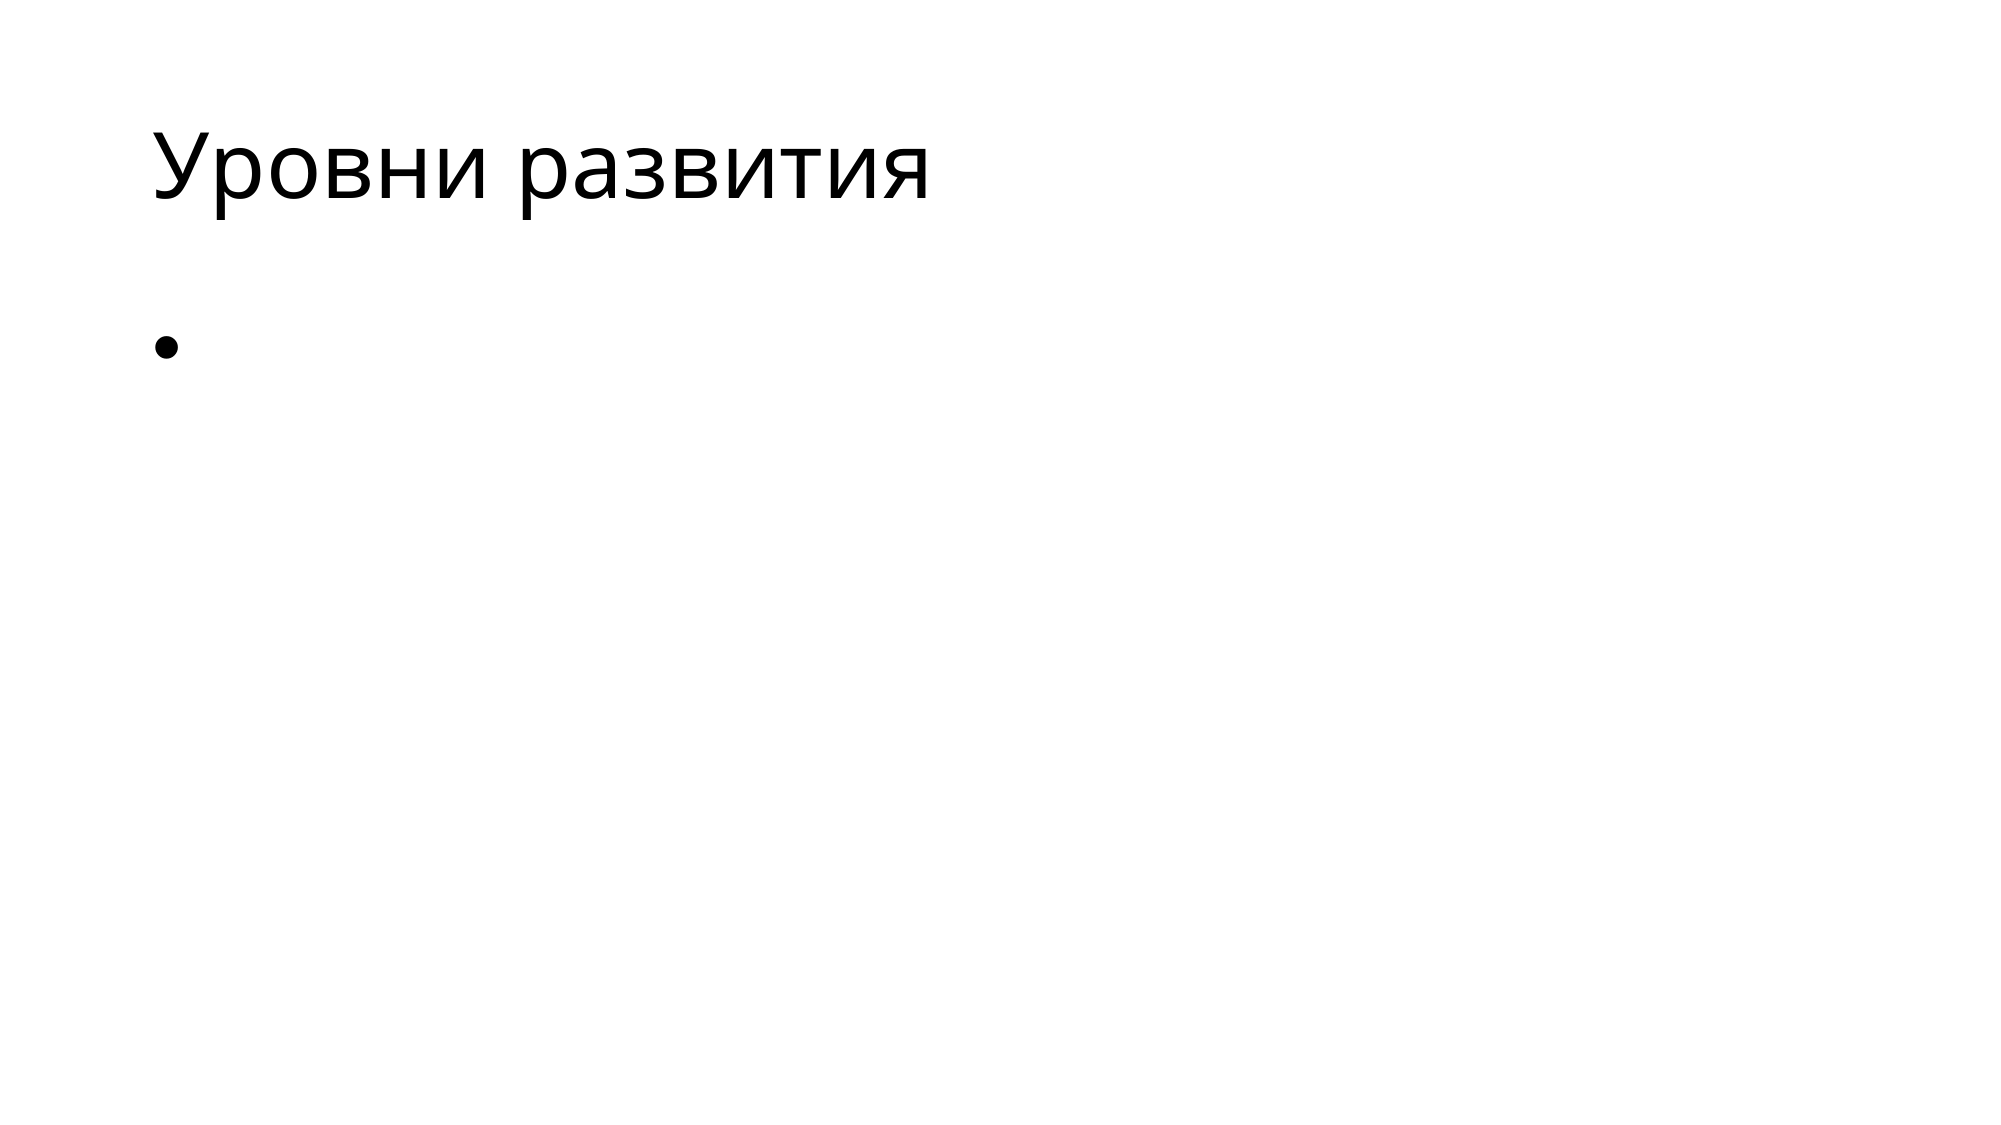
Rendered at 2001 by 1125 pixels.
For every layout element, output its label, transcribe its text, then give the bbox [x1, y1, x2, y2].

title Уровни развития [137, 59, 1863, 278]
list 5-8 баллов - функционирование 9-12 – функционирование с элементами новизны 13-15- развитие [137, 299, 1863, 1014]
